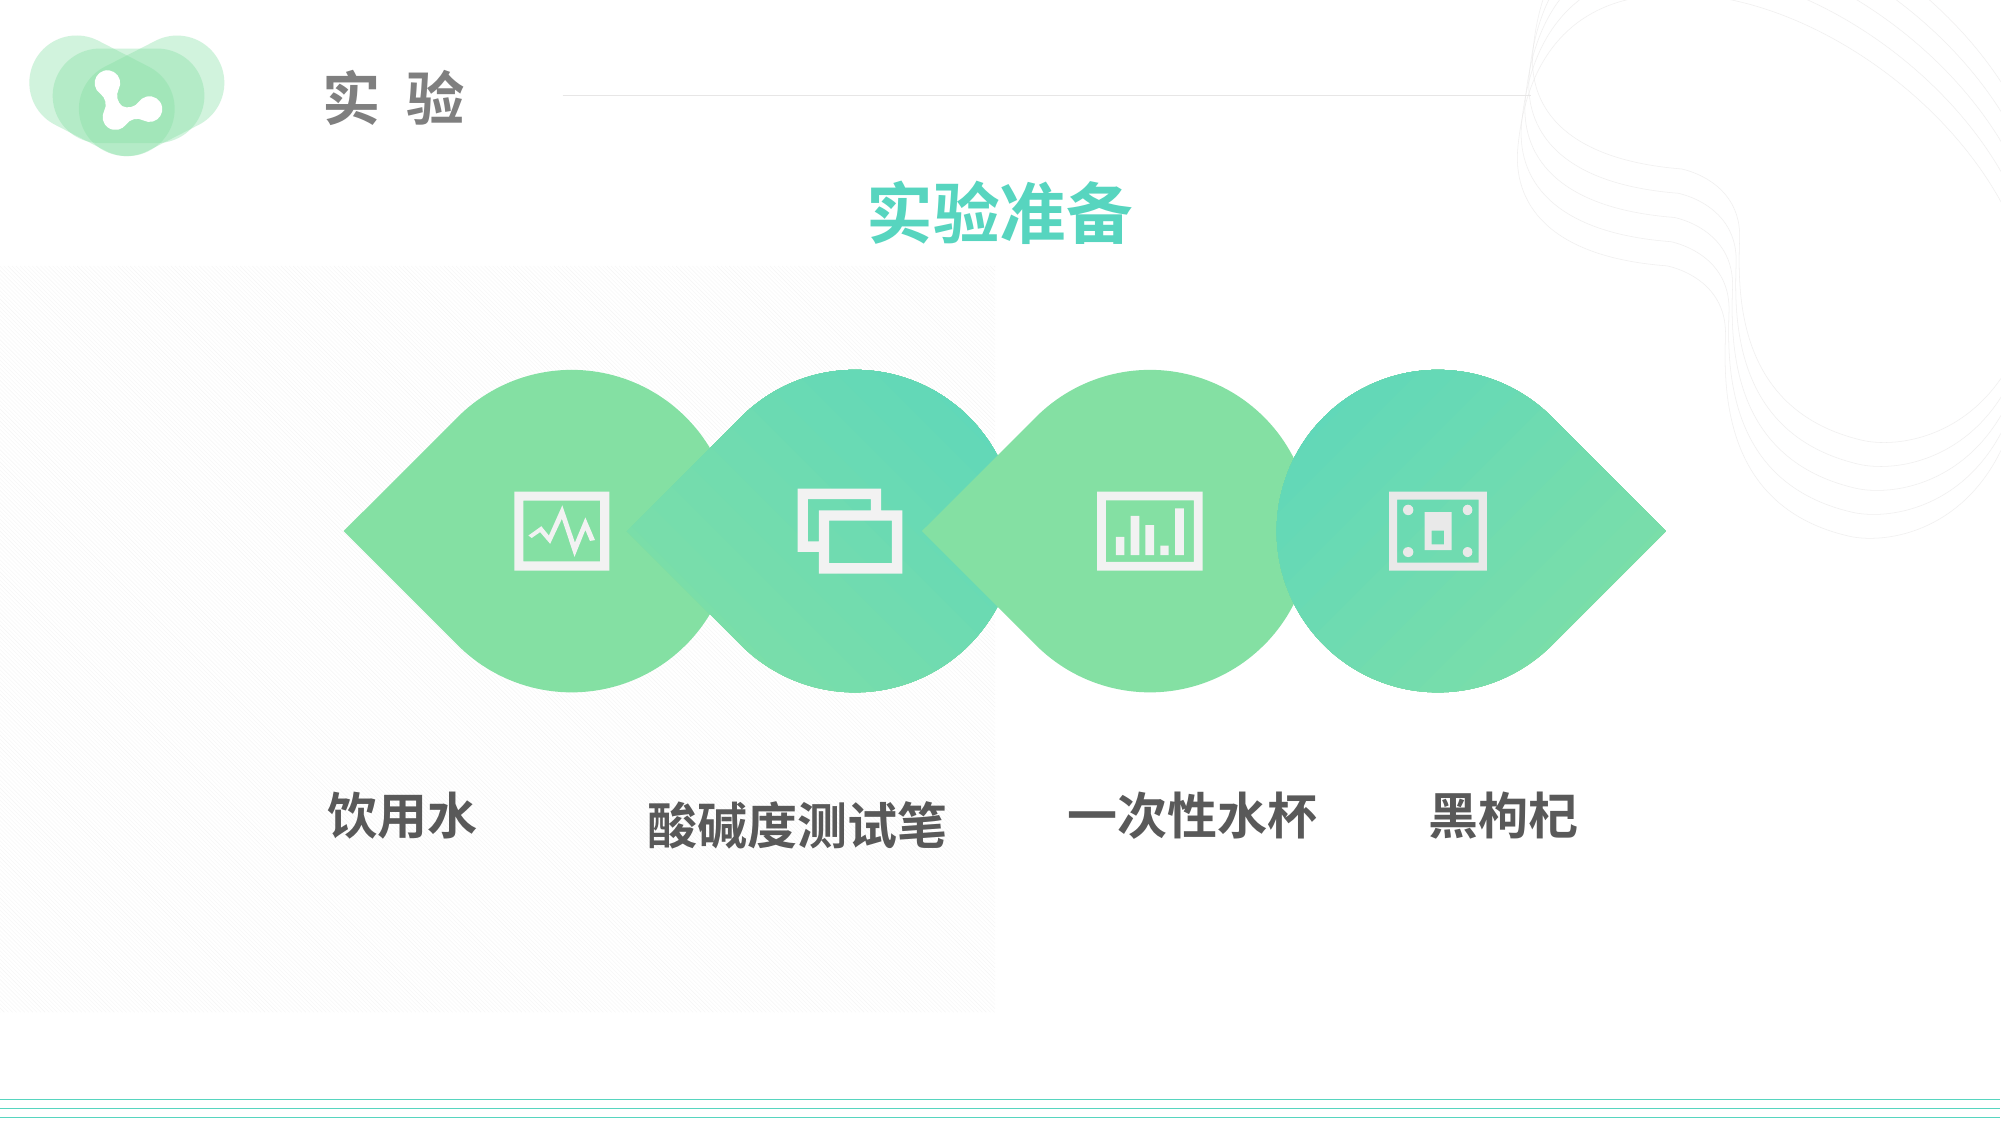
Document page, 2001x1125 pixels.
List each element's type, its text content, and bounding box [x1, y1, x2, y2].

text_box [1052, 746, 1677, 853]
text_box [988, 369, 1276, 693]
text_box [1276, 369, 1600, 693]
text_box 实验准备 [569, 135, 1431, 272]
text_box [410, 369, 693, 693]
text_box 实 验 [255, 29, 547, 166]
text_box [204, 746, 980, 863]
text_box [693, 369, 988, 693]
